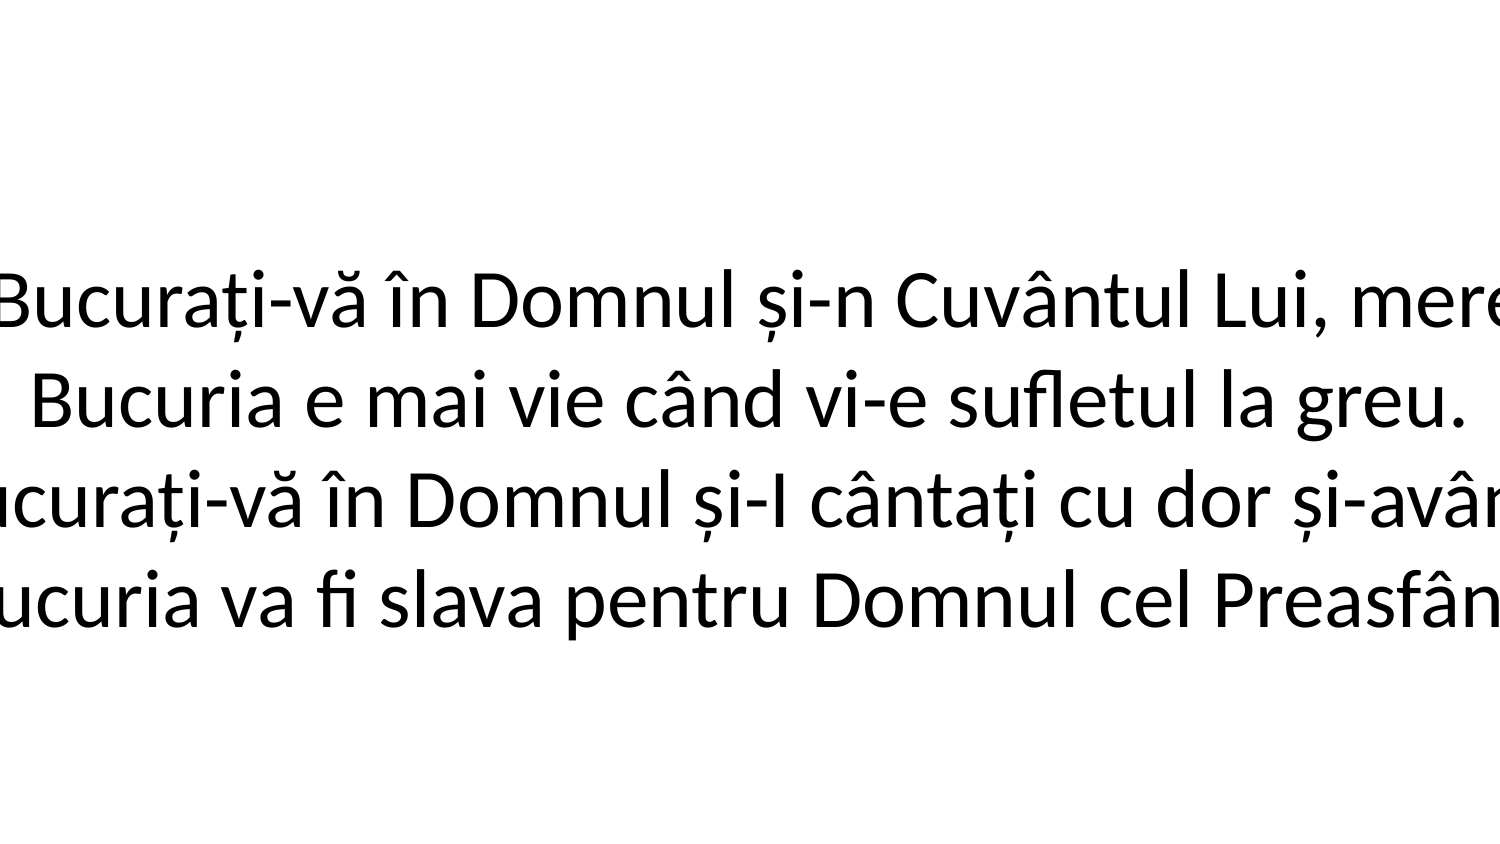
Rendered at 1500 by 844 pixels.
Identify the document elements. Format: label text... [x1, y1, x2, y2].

text_box 2. Bucurați-vă în Domnul și-n Cuvântul Lui, mereu; Bucuria e mai vie când vi-e sufletul la greu. Bucurați-vă în Domnul și-I cântați cu dor și-avânt, Bucuria va fi slava pentru Domnul cel Preasfânt. [0, 192, 1500, 652]
